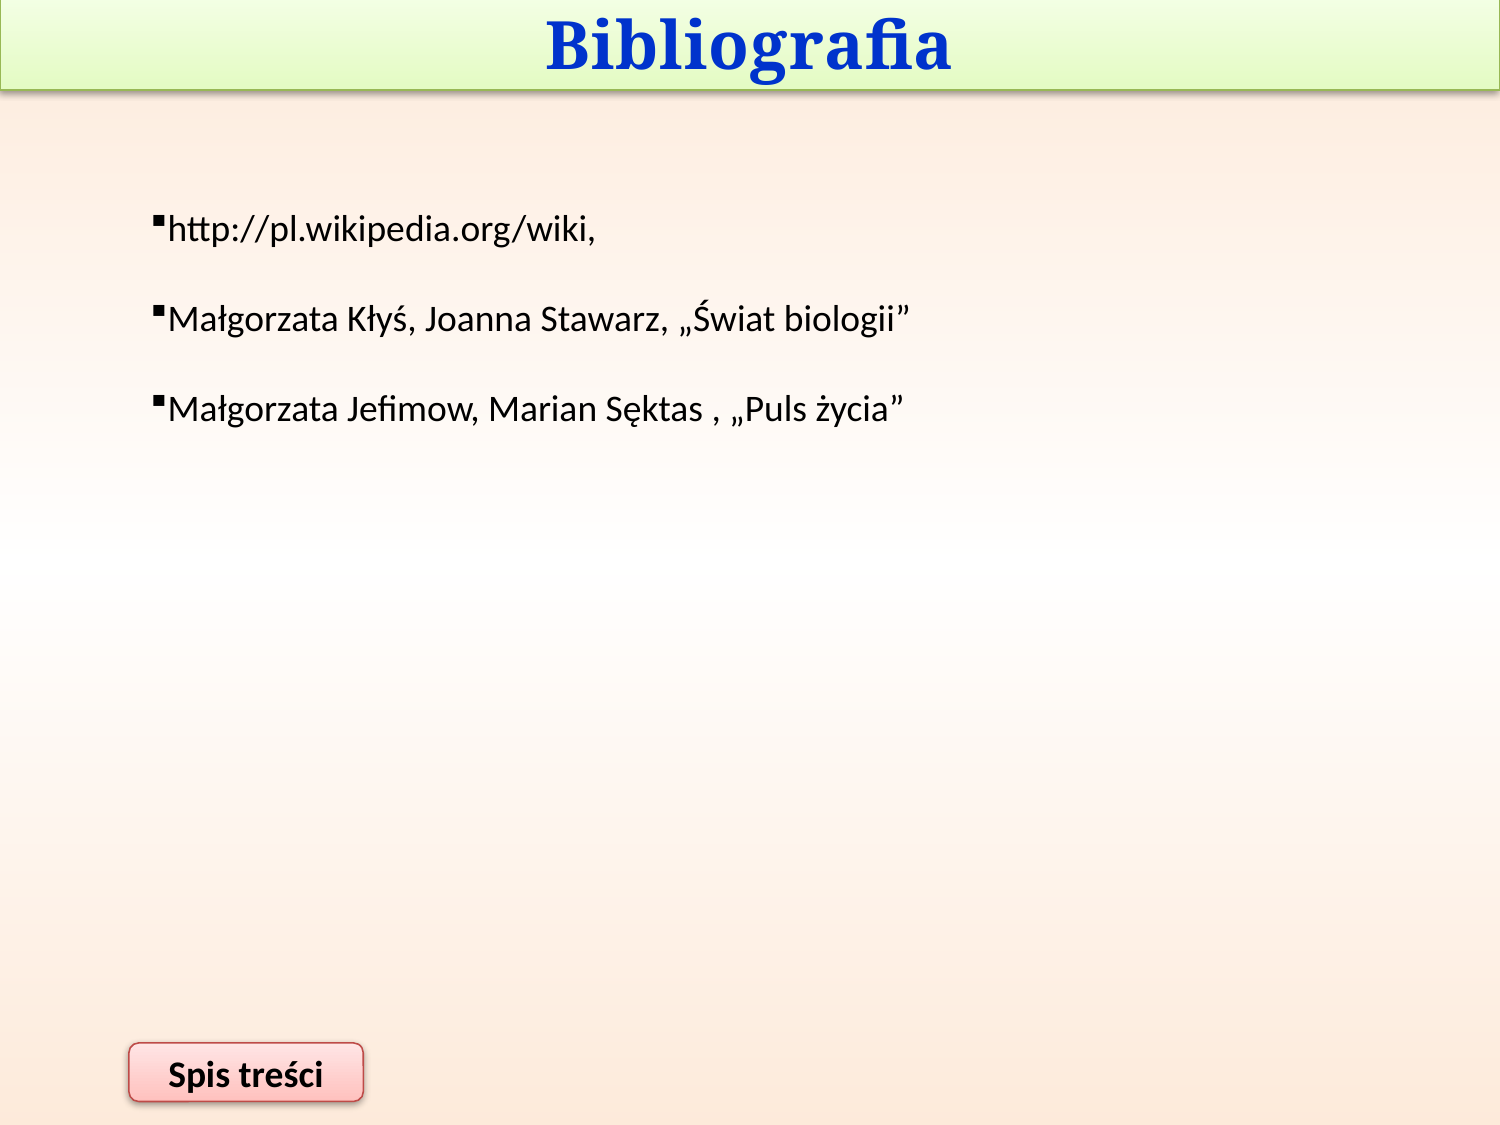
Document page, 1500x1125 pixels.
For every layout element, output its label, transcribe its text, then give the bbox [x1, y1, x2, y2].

text_box http://pl.wikipedia.org/wiki, Małgorzata Kłyś, Joanna Stawarz, „Świat biologii” Małgorzata Jefimow, Marian Sęktas , „Puls życia” [135, 196, 939, 481]
text_box Bibliografia [0, 0, 1500, 91]
text_box Spis treści [128, 1042, 365, 1103]
